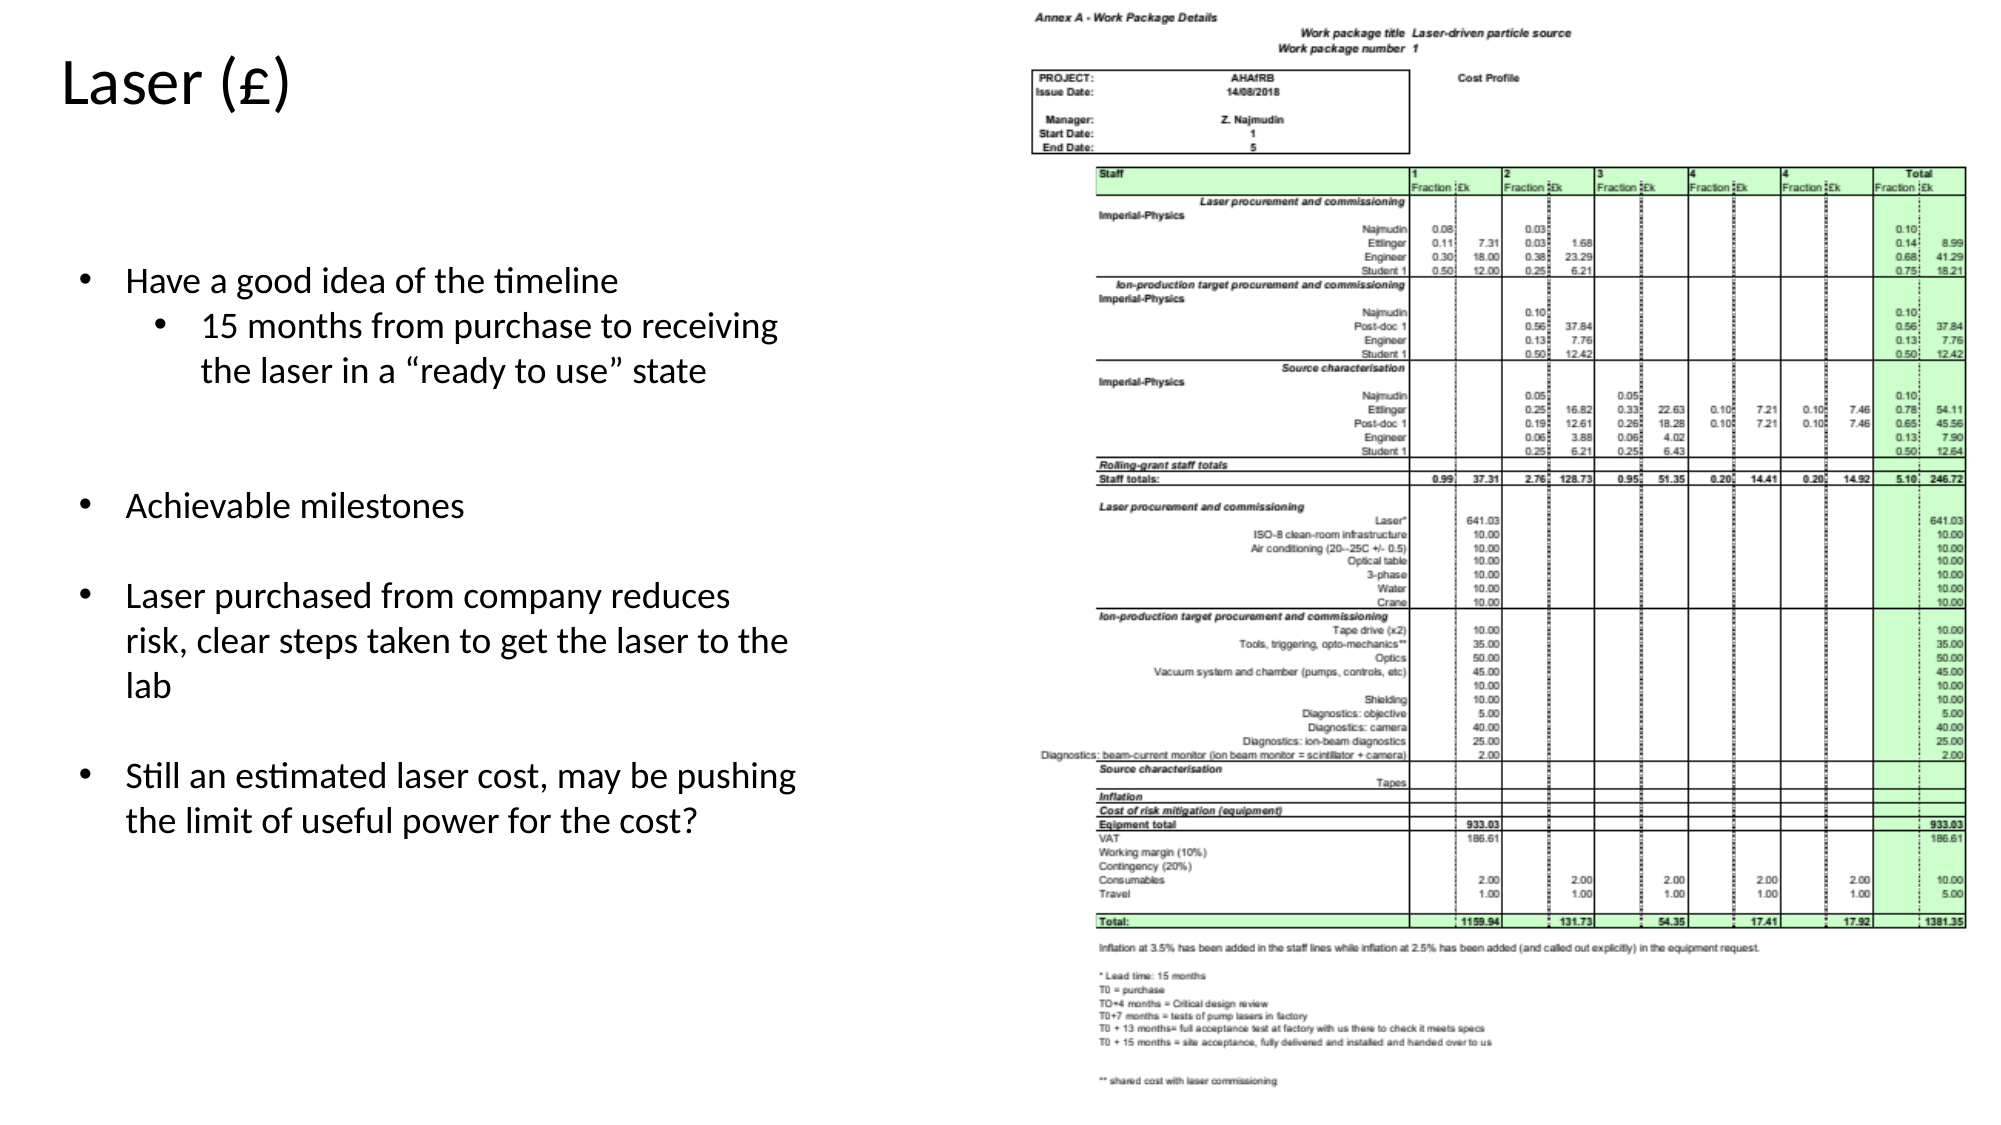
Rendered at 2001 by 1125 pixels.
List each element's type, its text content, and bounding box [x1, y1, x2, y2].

text_box Have a good idea of the timeline 15 months from purchase to receiving the laser in a “ready to use” state Achievable milestones Laser purchased from company reduces risk, clear steps taken to get the laser to the lab Still an estimated laser cost, may be pushing the limit of useful power for the cost? [63, 248, 814, 849]
text_box Laser (£) [46, 30, 361, 125]
picture [1028, 0, 1981, 1099]
